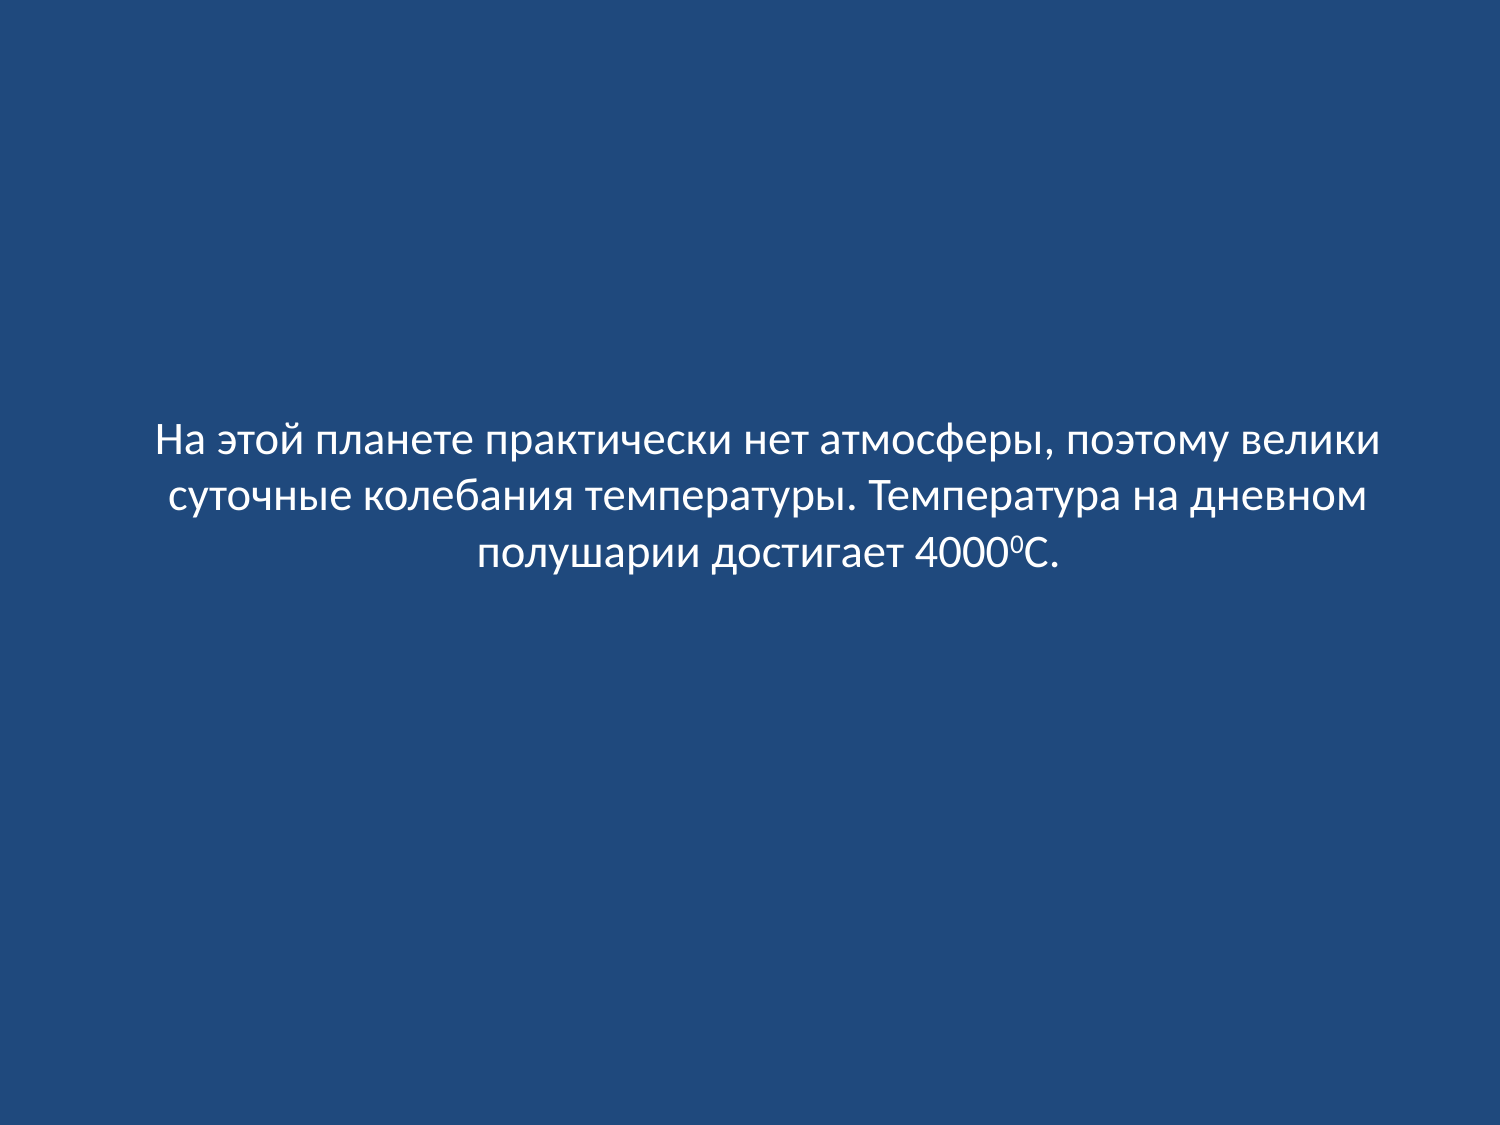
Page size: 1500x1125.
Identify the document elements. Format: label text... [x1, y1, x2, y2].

title На этой планете практически нет атмосферы, поэтому велики суточные колебания температуры. Температура на дневном полушарии достигает 40000С. [93, 398, 1444, 586]
